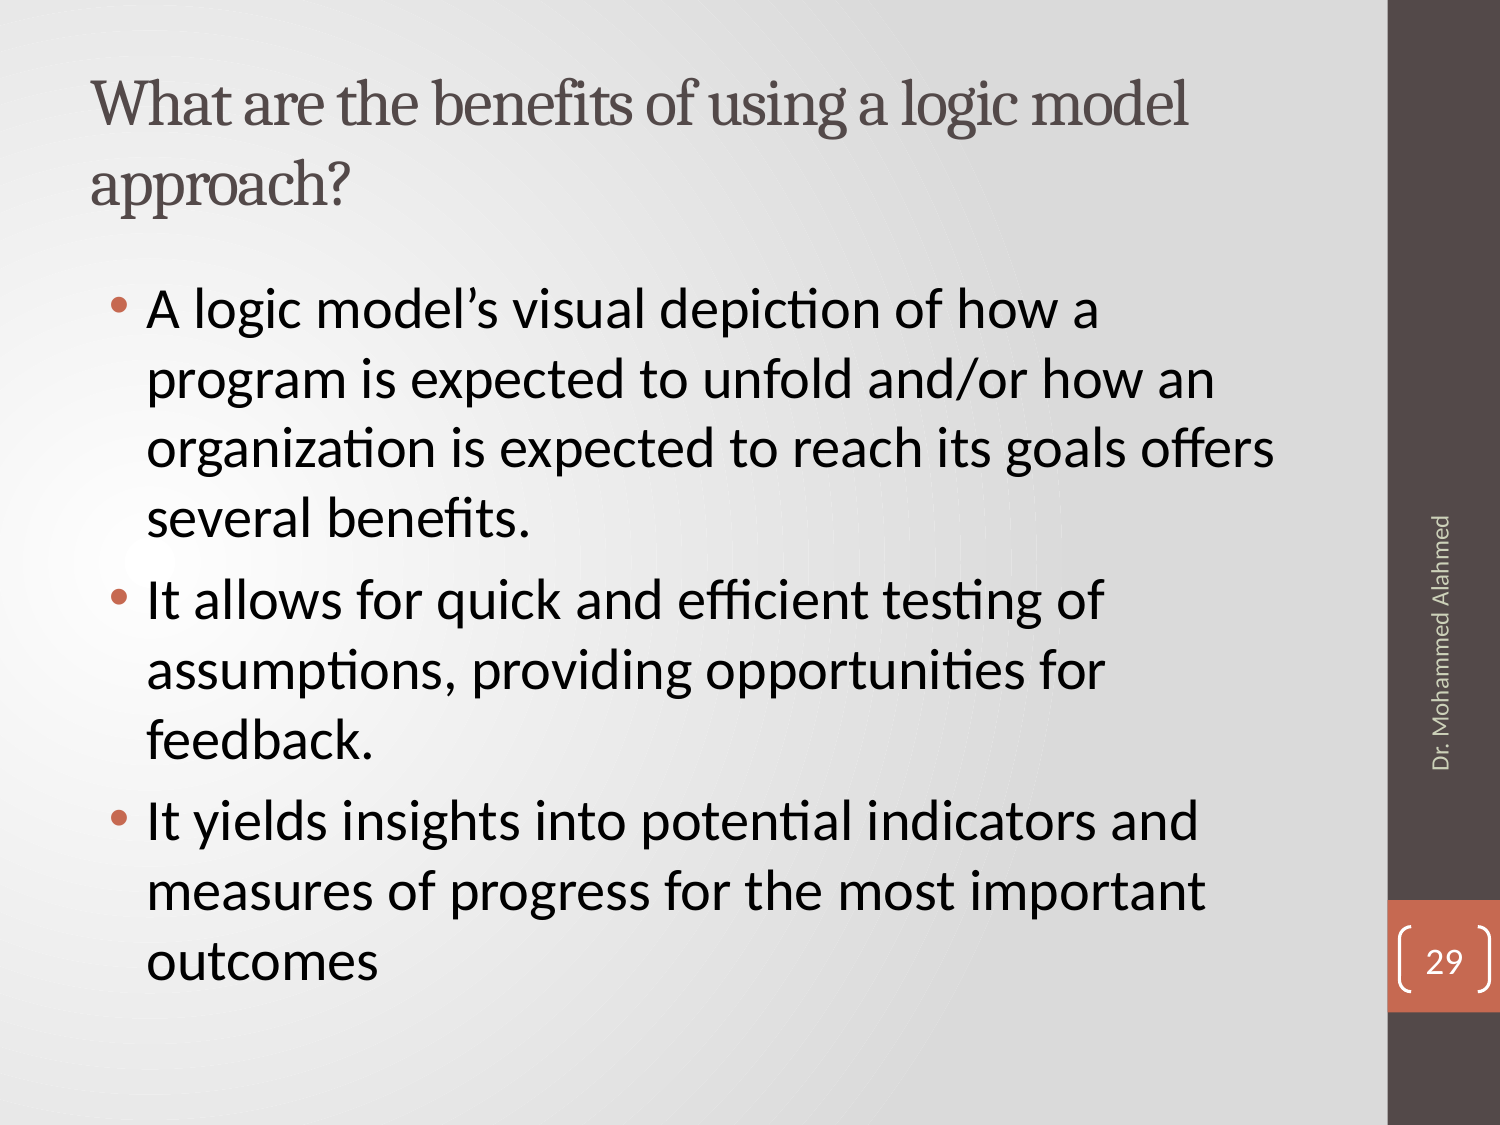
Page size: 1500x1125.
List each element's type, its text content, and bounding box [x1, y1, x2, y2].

title What are the benefits of using a logic model approach? [75, 45, 1325, 233]
slide_number 29 [1397, 925, 1492, 994]
footer Dr. Mohammed Alahmed [1408, 500, 1469, 889]
list A logic model’s visual depiction of how a program is expected to unfold and/or how an organization is expected to reach its goals offers several benefits. It allows for quick and efficient testing of assumptions, providing opportunities for feedback. It yields insights into potential indicators and measures of progress for the most important outcomes [75, 262, 1325, 1050]
